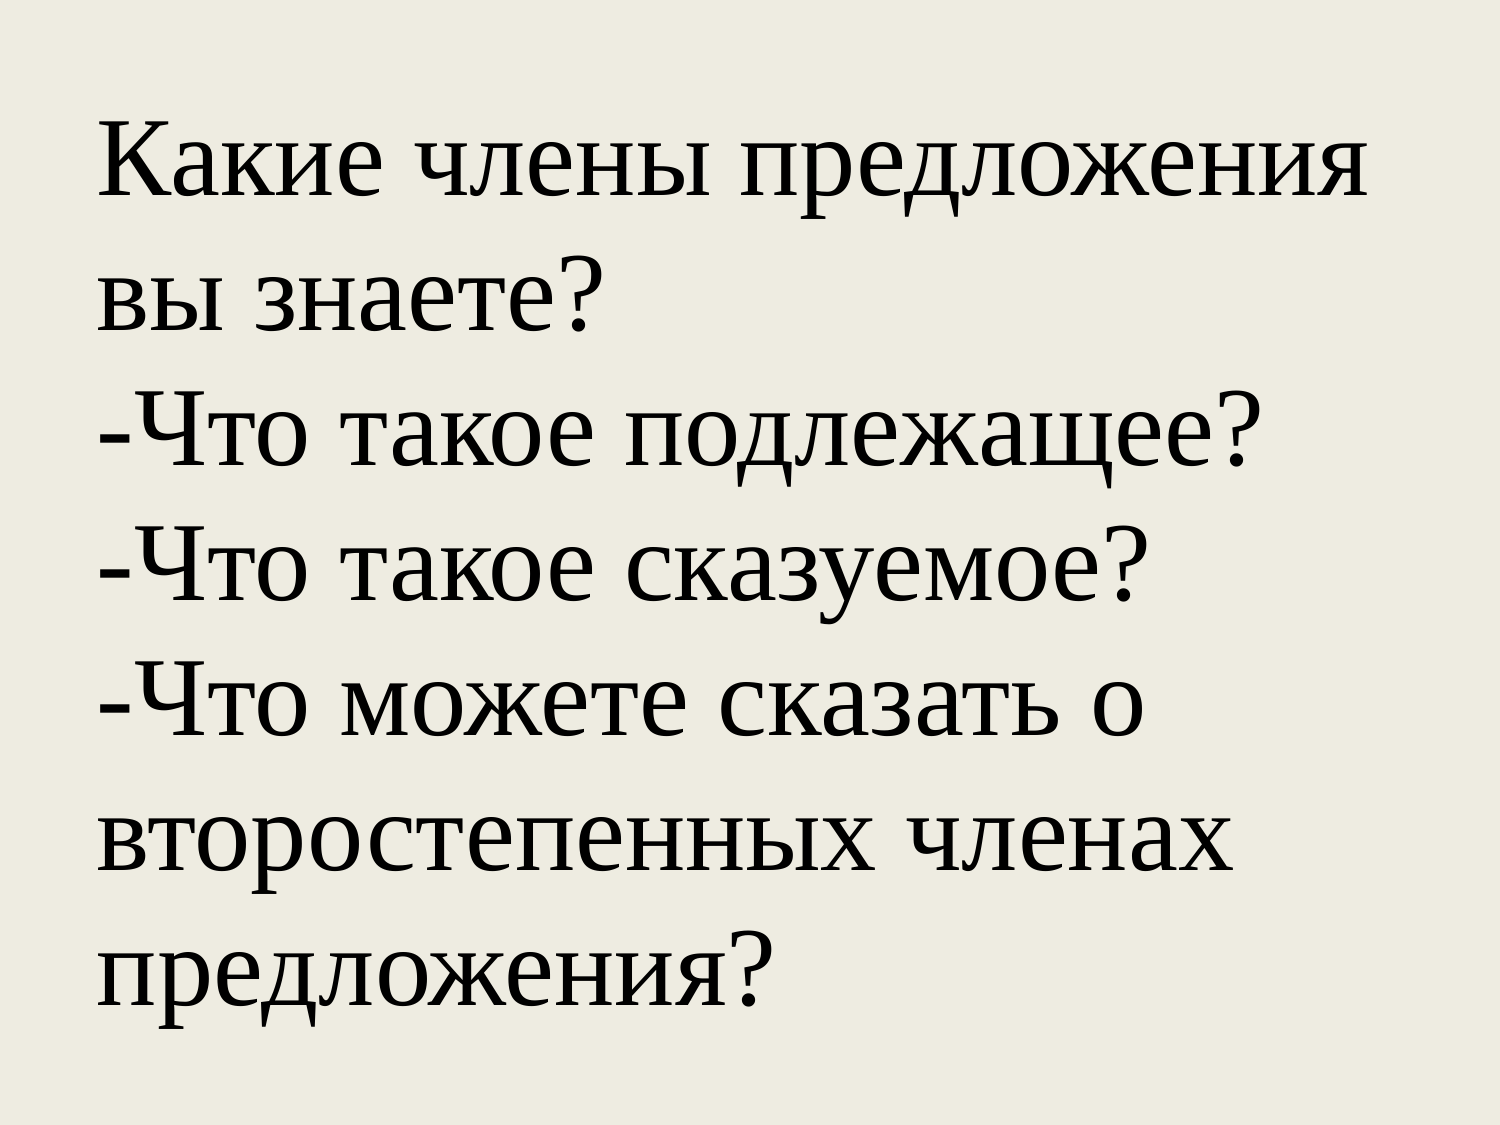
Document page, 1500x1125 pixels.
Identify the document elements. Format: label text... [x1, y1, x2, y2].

text_box Какие члены предложения вы знаете? -Что такое подлежащее? -Что такое сказуемое? -Что можете сказать о второстепенных членах предложения? [81, 75, 1407, 1125]
